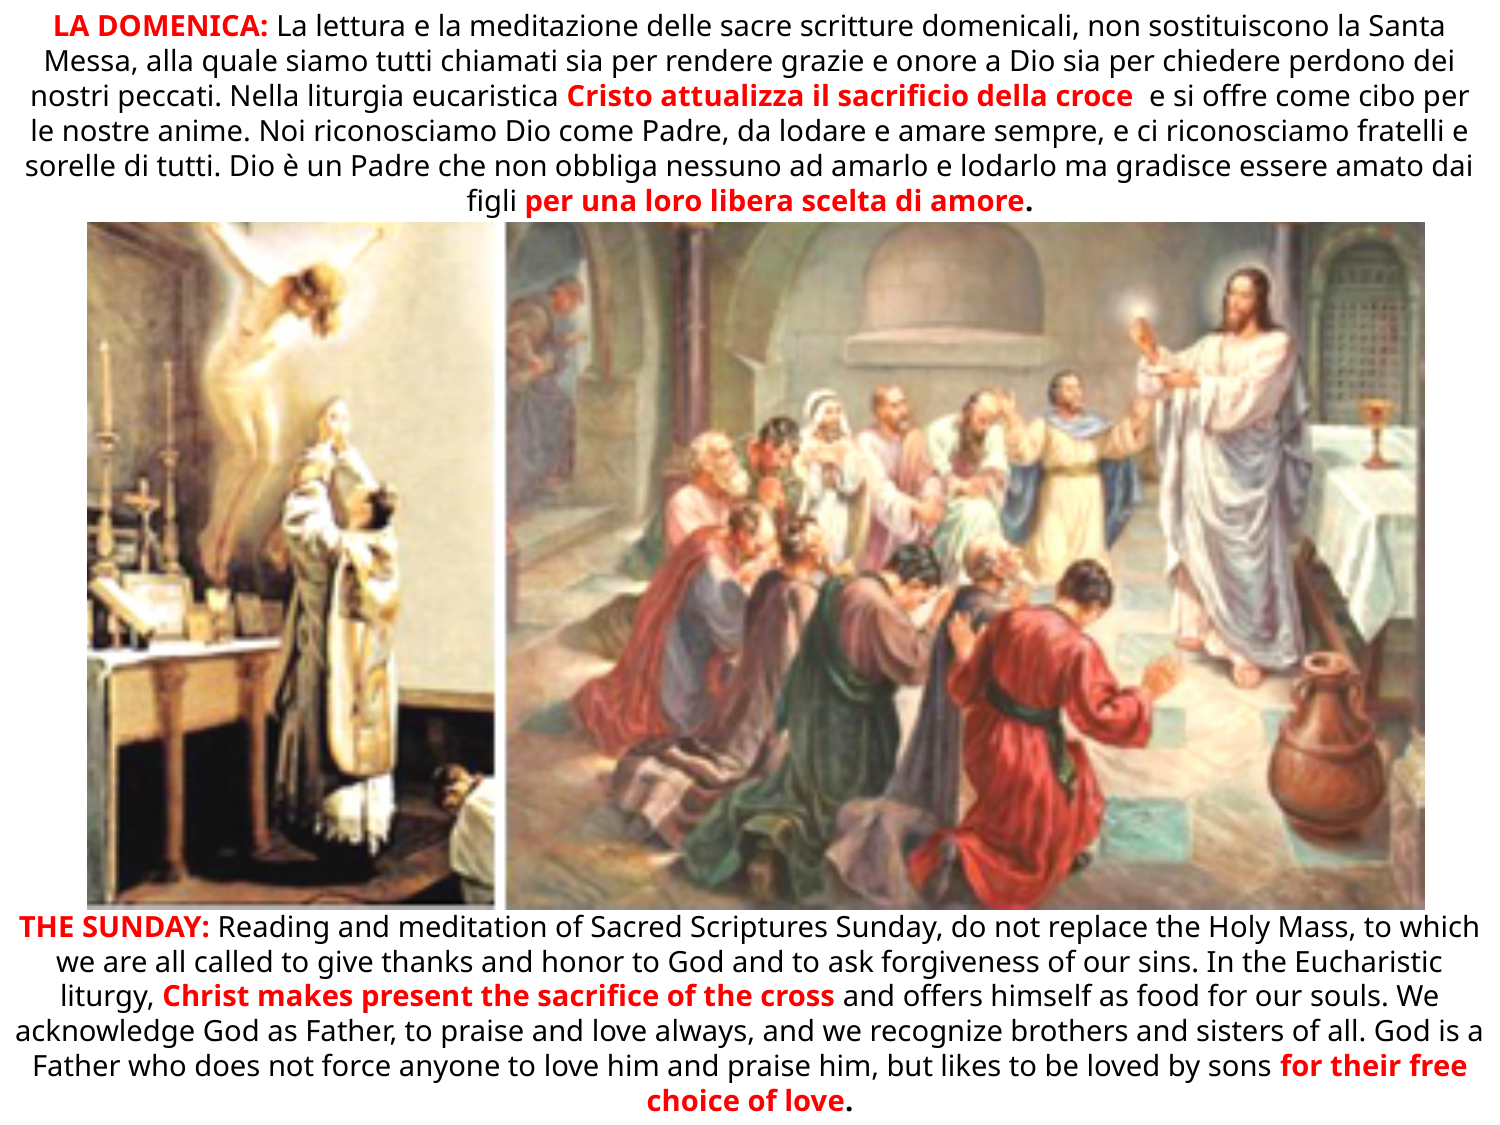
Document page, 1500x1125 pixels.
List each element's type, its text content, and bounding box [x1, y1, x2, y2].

text_box LA DOMENICA: La lettura e la meditazione delle sacre scritture domenicali, non sostituiscono la Santa Messa, alla quale siamo tutti chiamati sia per rendere grazie e onore a Dio sia per chiedere perdono dei nostri peccati. Nella liturgia eucaristica Cristo attualizza il sacrificio della croce e si offre come cibo per le nostre anime. Noi riconosciamo Dio come Padre, da lodare e amare sempre, e ci riconosciamo fratelli e sorelle di tutti. Dio è un Padre che non obbliga nessuno ad amarlo e lodarlo ma gradisce essere amato dai figli per una loro libera scelta di amore. [0, 0, 1500, 225]
picture [87, 222, 1425, 910]
text_box THE SUNDAY: Reading and meditation of Sacred Scriptures Sunday, do not replace the Holy Mass, to which we are all called to give thanks and honor to God and to ask forgiveness of our sins. In the Eucharistic liturgy, Christ makes present the sacrifice of the cross and offers himself as food for our souls. We acknowledge God as Father, to praise and love always, and we recognize brothers and sisters of all. God is a Father who does not force anyone to love him and praise him, but likes to be loved by sons for their free choice of love. [0, 900, 1500, 1125]
